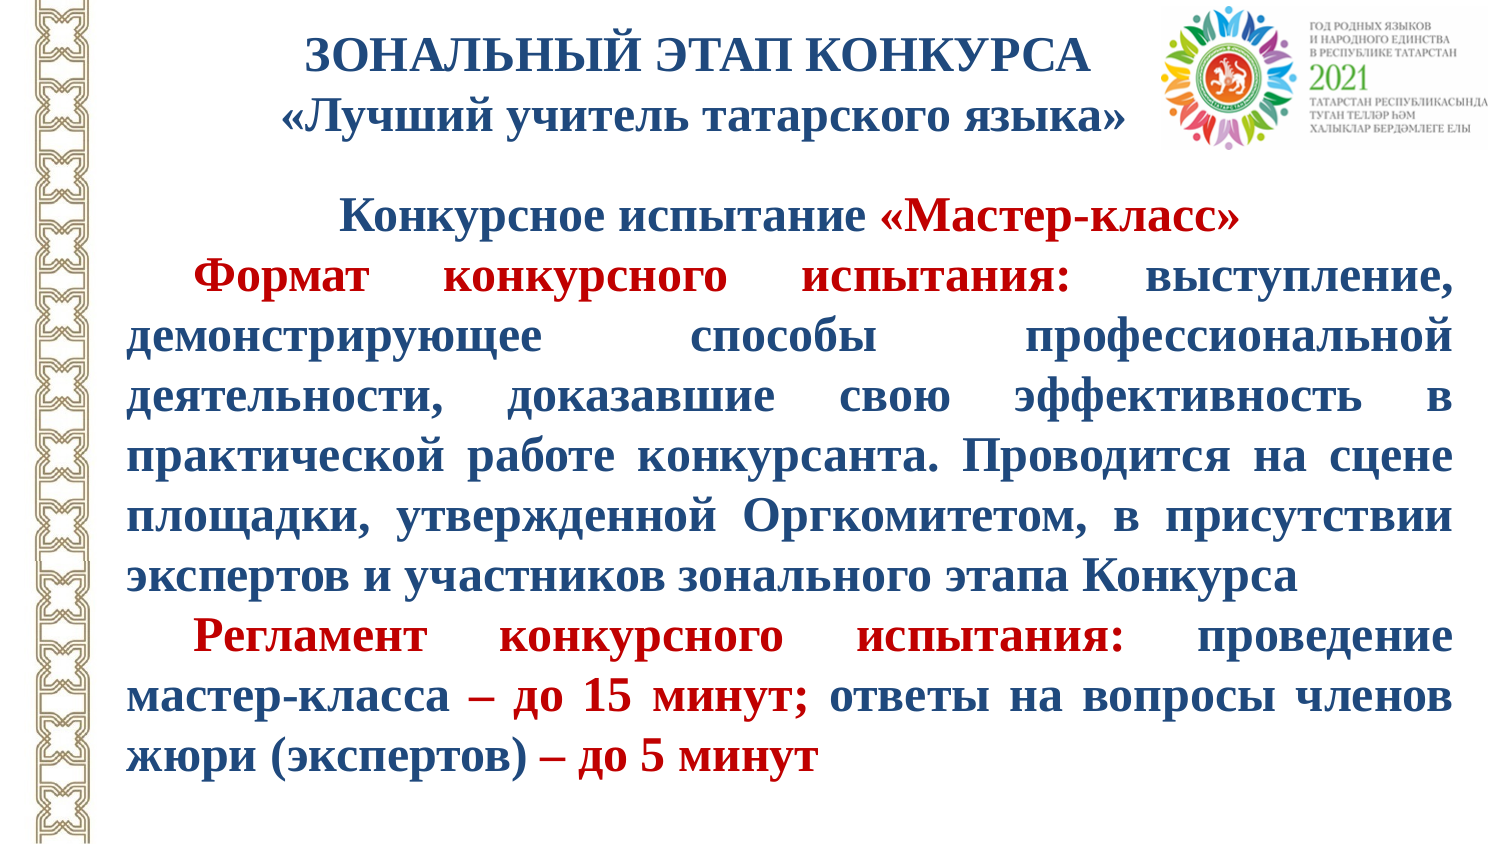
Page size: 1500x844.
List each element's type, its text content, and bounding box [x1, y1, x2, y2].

slide_number 20 [1149, 2, 1500, 63]
text_box Конкурсное испытание «Мастер-класс» Формат конкурсного испытания: выступление, демонстрирующее способы профессиональной деятельности, доказавшие свою эффективность в практической работе конкурсанта. Проводится на сцене площадки, утвержденной Оргкомитетом, в присутствии экспертов и участников зонального этапа Конкурса Регламент конкурсного испытания: проведение мастер-класса – до 15 минут; ответы на вопросы членов жюри (экспертов) – до 5 минут [112, 173, 1469, 789]
picture [0, 0, 1500, 844]
text_box ЗОНАЛЬНЫЙ ЭТАП КОНКУРСА «Лучший учитель татарского языка» [233, 13, 1156, 149]
